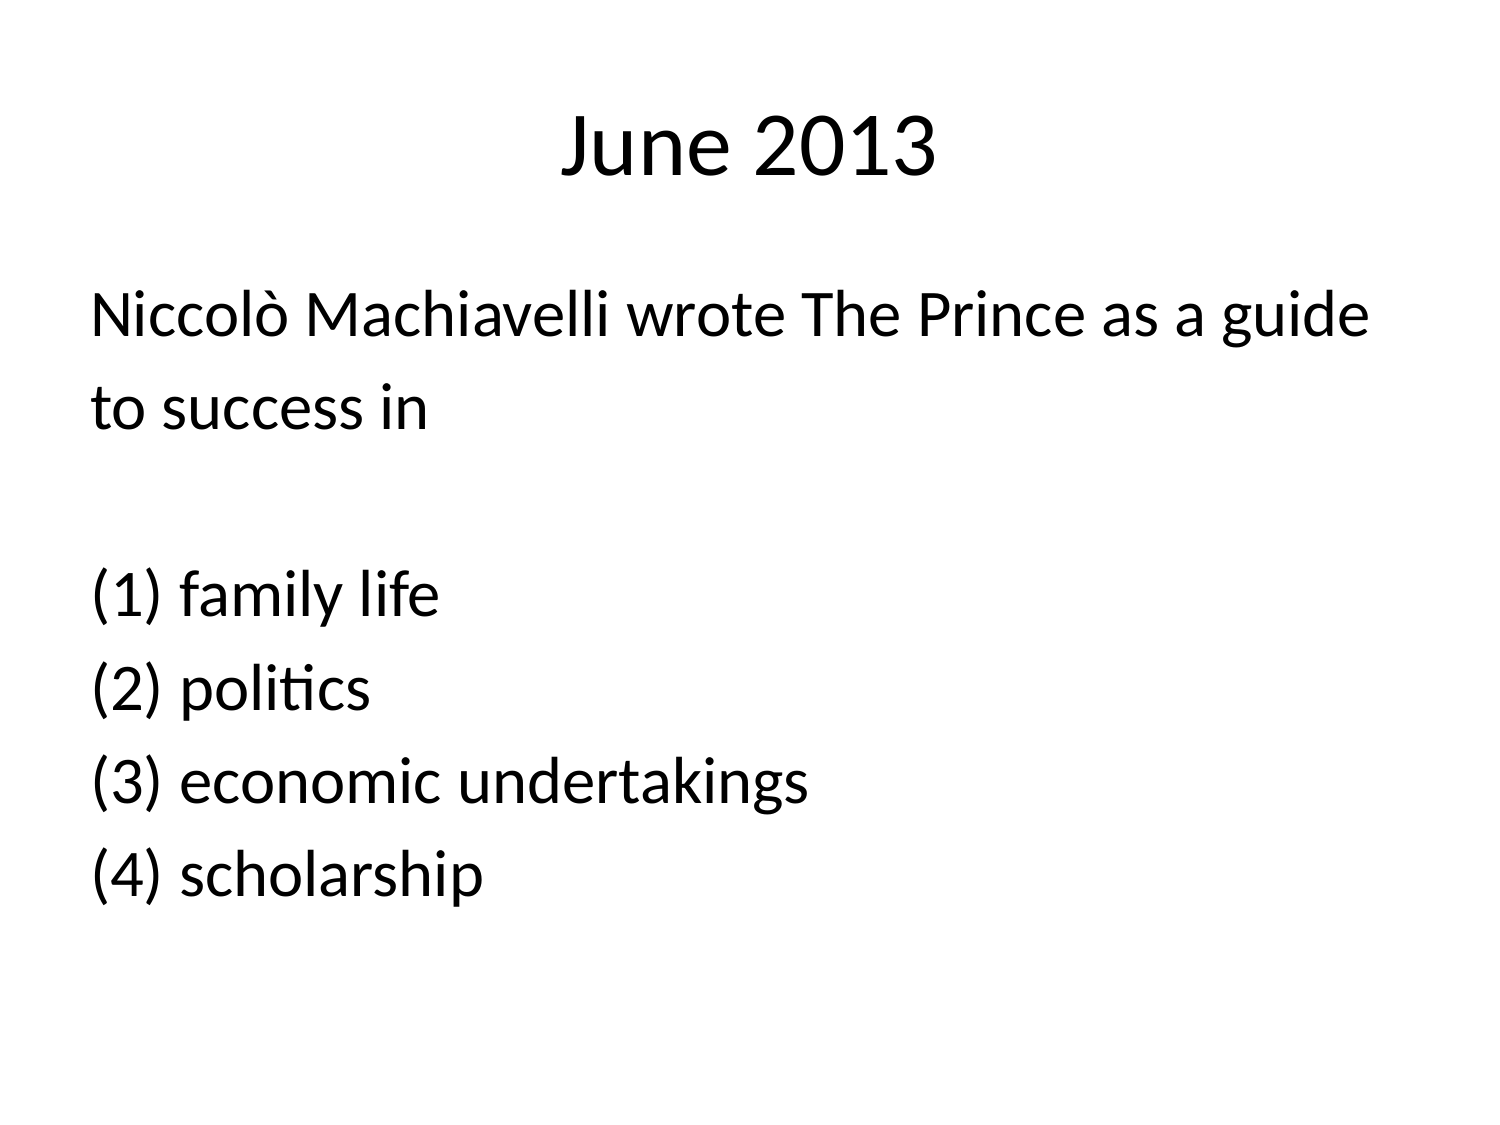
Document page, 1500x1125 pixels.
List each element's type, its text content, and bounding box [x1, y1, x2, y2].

title June 2013 [75, 45, 1425, 233]
list Niccolò Machiavelli wrote The Prince as a guide to success in (1) family life (2) politics (3) economic undertakings (4) scholarship [75, 262, 1425, 1005]
